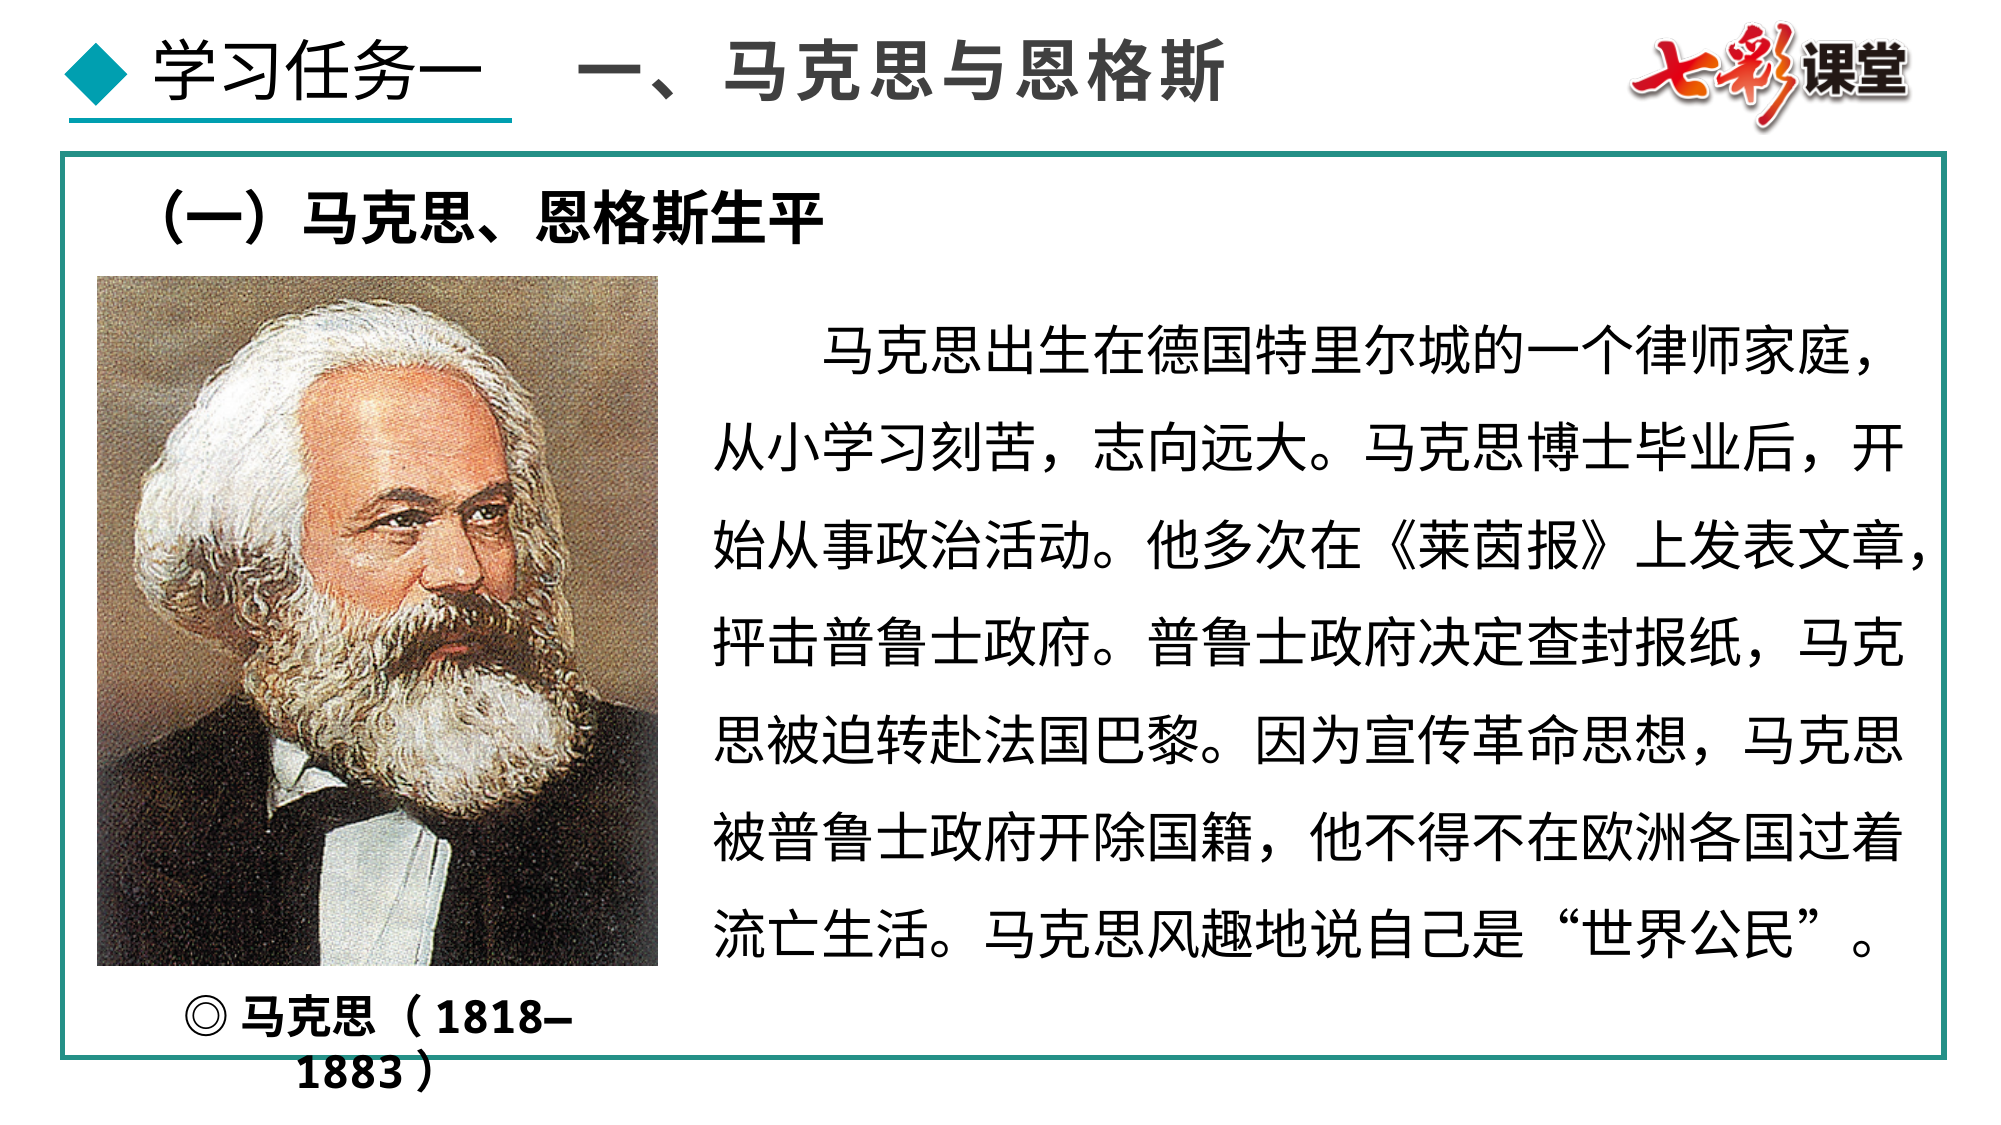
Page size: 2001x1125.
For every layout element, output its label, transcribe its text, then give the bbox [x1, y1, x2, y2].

text_box （一）马克思、恩格斯生平 [112, 171, 1147, 259]
text_box ◎马克思（1818—1883） [97, 980, 658, 1106]
text_box 马克思出生在德国特里尔城的一个律师家庭，从小学习刻苦，志向远大。马克思博士毕业后，开始从事政治活动。他多次在《莱茵报》上发表文章，抨击普鲁士政府。普鲁士政府决定查封报纸，马克思被迫转赴法国巴黎。因为宣传革命思想，马克思被普鲁士政府开除国籍，他不得不在欧洲各国过着流亡生活。马克思风趣地说自己是“世界公民”。 [697, 276, 1953, 974]
picture [97, 275, 659, 966]
title 一、马克思与恩格斯 [561, 21, 1453, 140]
picture [1625, 16, 1917, 135]
